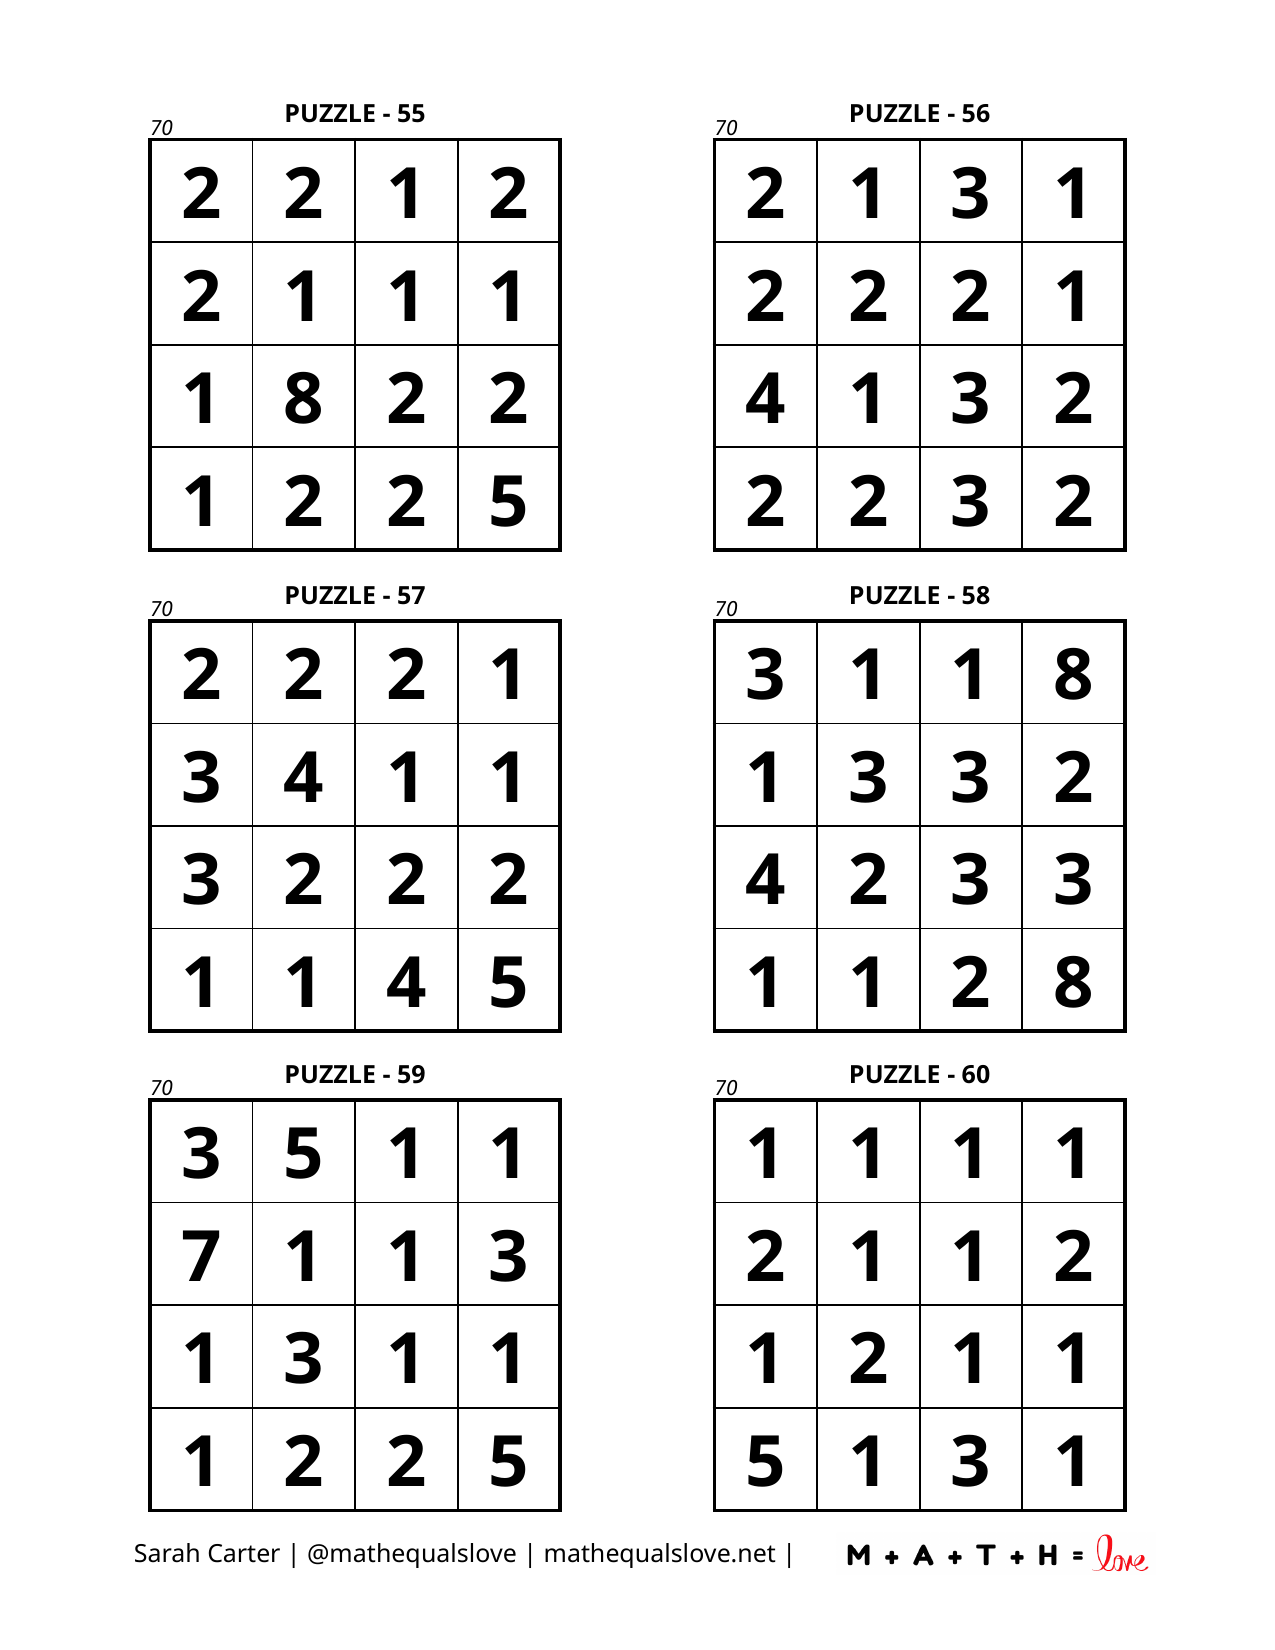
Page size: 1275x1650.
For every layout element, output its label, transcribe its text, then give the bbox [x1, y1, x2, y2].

table_header 1 [818, 623, 919, 723]
table_header 2 [716, 141, 816, 241]
table_cell 1 [716, 724, 816, 825]
table_cell 2 [818, 243, 919, 344]
table_header 1 [818, 141, 919, 241]
table_header 1 [921, 1102, 1021, 1202]
table_cell 3 [459, 1203, 558, 1304]
table_cell 1 [1023, 1306, 1123, 1407]
table_cell 7 [152, 1203, 252, 1304]
table_header 1 [356, 141, 457, 241]
text_box PUZZLE - 59 [149, 1058, 561, 1089]
table_header 1 [459, 623, 558, 723]
table_cell 1 [152, 448, 252, 548]
table_cell 1 [152, 1409, 252, 1509]
table_header 2 [253, 141, 354, 241]
table_header 2 [459, 141, 558, 241]
table_cell 4 [253, 724, 354, 825]
table_header 1 [459, 1102, 558, 1202]
table_cell 2 [1023, 724, 1123, 825]
table_header 2 [152, 623, 252, 723]
table_cell 2 [356, 448, 457, 548]
table_cell 2 [818, 827, 919, 928]
table_cell 1 [818, 346, 919, 446]
table_cell 2 [152, 243, 252, 344]
table_cell 4 [716, 827, 816, 928]
text_box PUZZLE - 58 [714, 579, 1125, 610]
table_cell 3 [921, 827, 1021, 928]
table_cell 2 [459, 346, 558, 446]
table_cell 8 [253, 346, 354, 446]
table_cell 1 [1023, 1409, 1123, 1509]
table_cell 1 [356, 1306, 457, 1407]
table_cell 1 [253, 929, 354, 1029]
table_cell 2 [356, 1409, 457, 1509]
table_cell 3 [1023, 827, 1123, 928]
table_cell 2 [1023, 448, 1123, 548]
table_cell 1 [253, 243, 354, 344]
table_header 3 [152, 1102, 252, 1202]
table_cell 3 [253, 1306, 354, 1407]
table_header 1 [1023, 1102, 1123, 1202]
table_cell 4 [356, 929, 457, 1029]
table_cell 5 [459, 929, 558, 1029]
table_cell 1 [818, 929, 919, 1029]
table_cell 2 [818, 1306, 919, 1407]
table_header 2 [253, 623, 354, 723]
table_cell 1 [152, 1306, 252, 1407]
table_cell 2 [818, 448, 919, 548]
table_cell 2 [253, 448, 354, 548]
table_cell 3 [921, 346, 1021, 446]
text_box 70 [149, 1074, 359, 1100]
table_cell 2 [716, 1203, 816, 1304]
table_cell 2 [459, 827, 558, 928]
table_cell 1 [152, 929, 252, 1029]
table_cell 2 [356, 827, 457, 928]
table_cell 1 [459, 724, 558, 825]
table_cell 5 [459, 448, 558, 548]
table_cell 1 [152, 346, 252, 446]
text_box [118, 1529, 1199, 1576]
table_cell 1 [716, 929, 816, 1029]
table_cell 1 [921, 1203, 1021, 1304]
table_cell 5 [716, 1409, 816, 1509]
table_cell 2 [253, 1409, 354, 1509]
table_cell 3 [921, 448, 1021, 548]
text_box 70 [149, 114, 359, 140]
table_cell 1 [921, 1306, 1021, 1407]
table_cell 2 [921, 929, 1021, 1029]
table_cell 2 [356, 346, 457, 446]
text_box PUZZLE - 60 [714, 1058, 1125, 1089]
table_header 2 [356, 623, 457, 723]
table_cell 2 [1023, 346, 1123, 446]
table_cell 1 [356, 1203, 457, 1304]
table_cell 1 [818, 1203, 919, 1304]
table_cell 1 [356, 243, 457, 344]
table_cell 8 [1023, 929, 1123, 1029]
table_cell 3 [921, 1409, 1021, 1509]
table_cell 3 [152, 827, 252, 928]
table_cell 2 [716, 448, 816, 548]
table_cell 1 [459, 243, 558, 344]
table_header 3 [921, 141, 1021, 241]
table_header 3 [716, 623, 816, 723]
text_box PUZZLE - 56 [714, 97, 1125, 128]
table_cell 2 [253, 827, 354, 928]
table_header 1 [356, 1102, 457, 1202]
text_box 70 [149, 595, 359, 621]
table_header 5 [253, 1102, 354, 1202]
table_cell 2 [1023, 1203, 1123, 1304]
table_header 1 [921, 623, 1021, 723]
table_cell 5 [459, 1409, 558, 1509]
text_box PUZZLE - 57 [149, 579, 561, 610]
table_cell 3 [818, 724, 919, 825]
table_cell 2 [921, 243, 1021, 344]
table_header 8 [1023, 623, 1123, 723]
table_cell 4 [716, 346, 816, 446]
table_header 1 [1023, 141, 1123, 241]
table_cell 1 [459, 1306, 558, 1407]
table_cell 1 [253, 1203, 354, 1304]
text_box 70 [714, 114, 923, 140]
table_cell 1 [716, 1306, 816, 1407]
table_header 1 [716, 1102, 816, 1202]
table_cell 1 [1023, 243, 1123, 344]
text_box PUZZLE - 55 [149, 97, 561, 128]
text_box 70 [714, 595, 923, 621]
table_header 1 [818, 1102, 919, 1202]
table_cell 1 [356, 724, 457, 825]
text_box 70 [714, 1074, 923, 1100]
table_cell 2 [716, 243, 816, 344]
table_cell 3 [921, 724, 1021, 825]
table_cell 1 [818, 1409, 919, 1509]
table_header 2 [152, 141, 252, 241]
table_cell 3 [152, 724, 252, 825]
